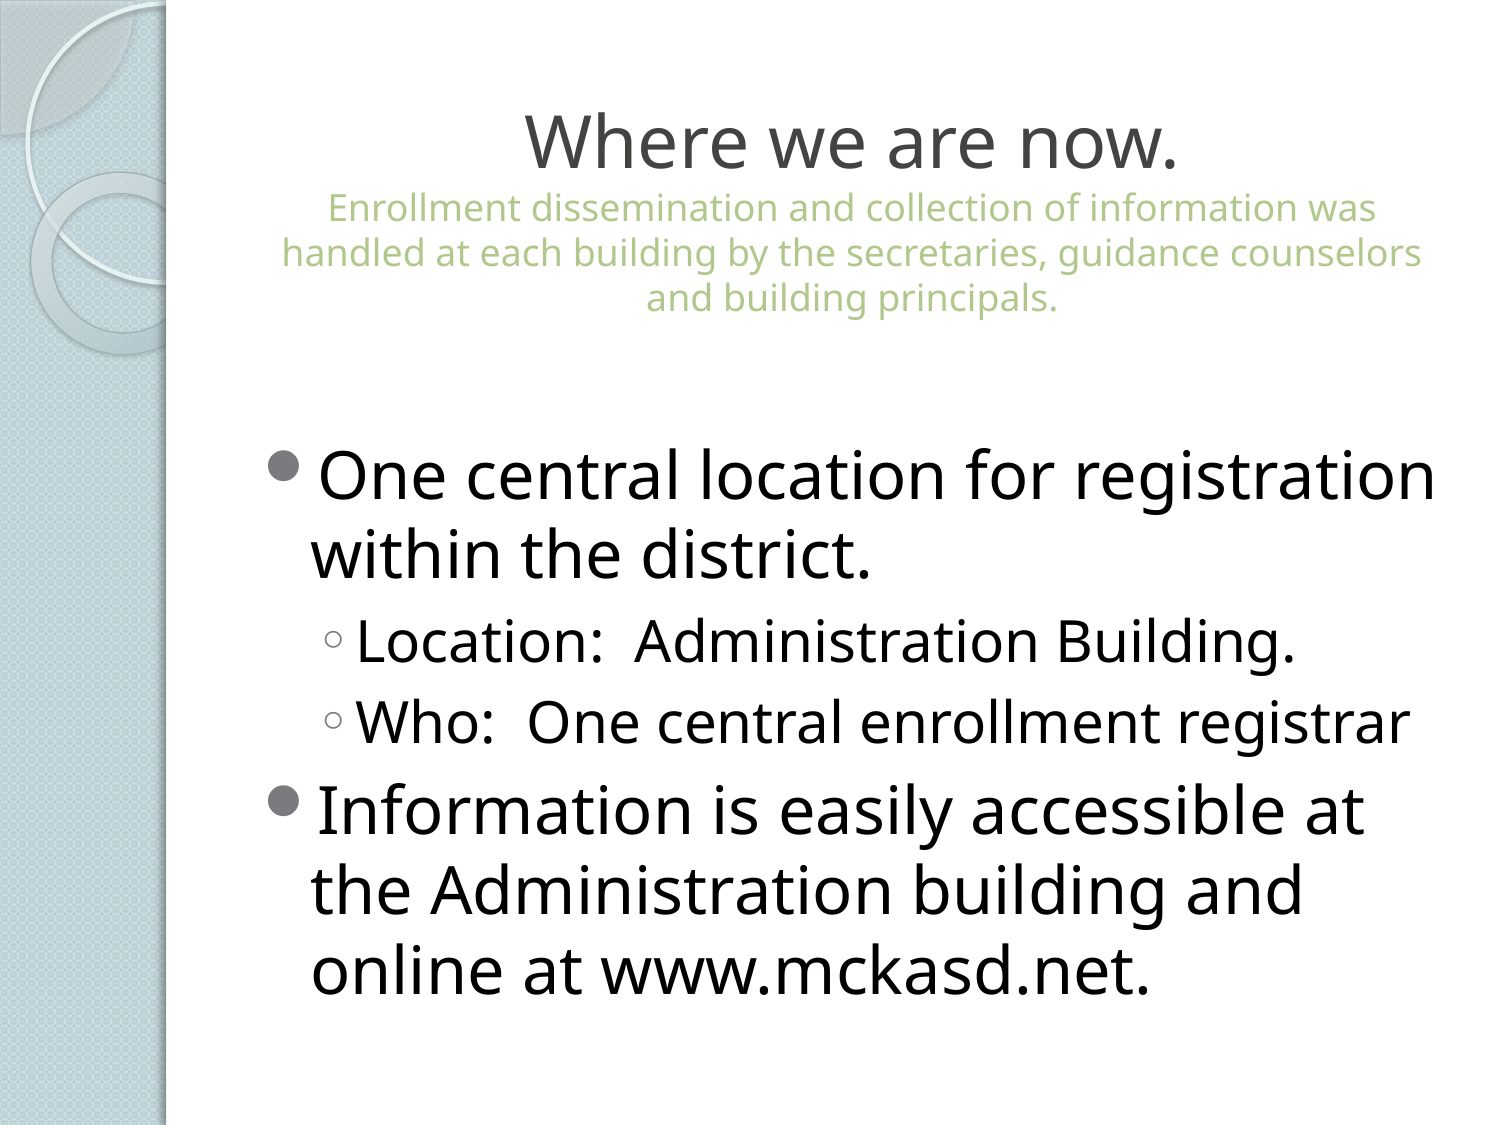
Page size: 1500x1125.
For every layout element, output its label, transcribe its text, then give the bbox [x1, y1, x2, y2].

title Where we are now. Enrollment dissemination and collection of information was handled at each building by the secretaries, guidance counselors and building principals. [237, 87, 1468, 368]
list One central location for registration within the district. Location: Administration Building. Who: One central enrollment registrar Information is easily accessible at the Administration building and online at www.mckasd.net. [235, 425, 1466, 1025]
